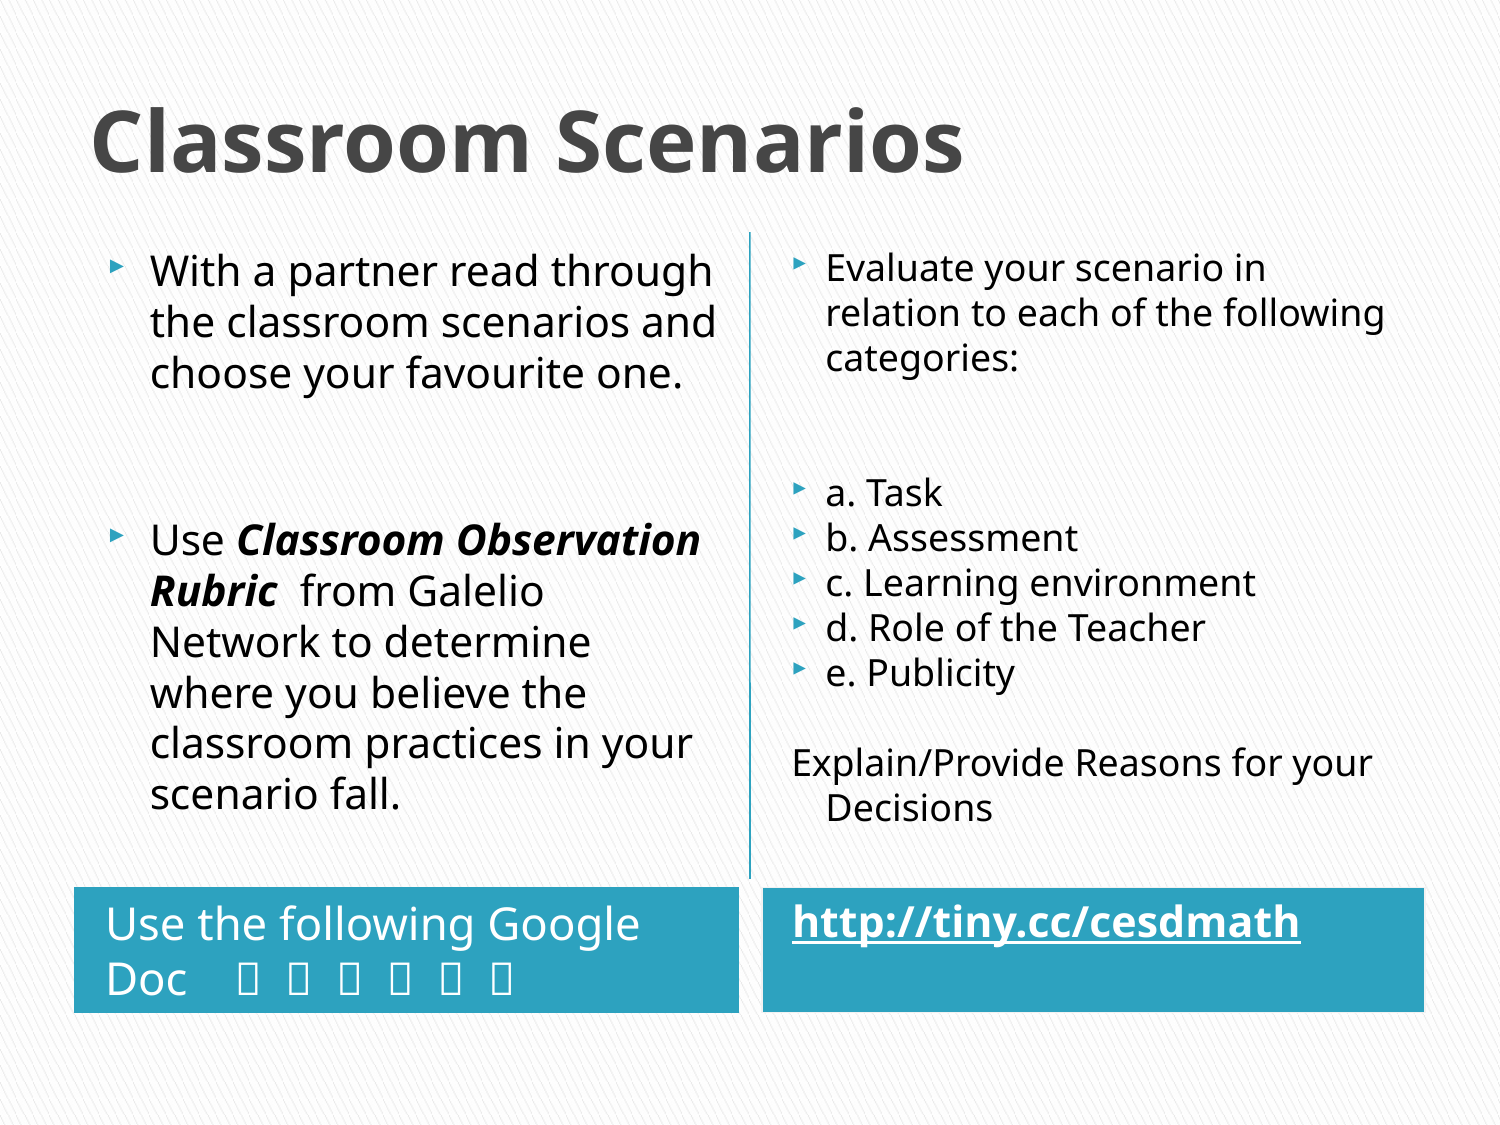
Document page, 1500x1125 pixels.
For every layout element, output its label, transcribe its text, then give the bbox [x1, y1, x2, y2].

title Classroom Scenarios [75, 44, 1425, 233]
list With a partner read through the classroom scenarios and choose your favourite one. Use Classroom Observation Rubric from Galelio Network to determine where you believe the classroom practices in your scenario fall. [75, 236, 738, 884]
list http://tiny.cc/cesdmath [761, 887, 1426, 1013]
list Evaluate your scenario in relation to each of the following categories: a. Task b. Assessment c. Learning environment d. Role of the Teacher e. Publicity Explain/Provide Reasons for your Decisions [761, 236, 1425, 884]
list Use the following Google Doc       [74, 887, 739, 1013]
